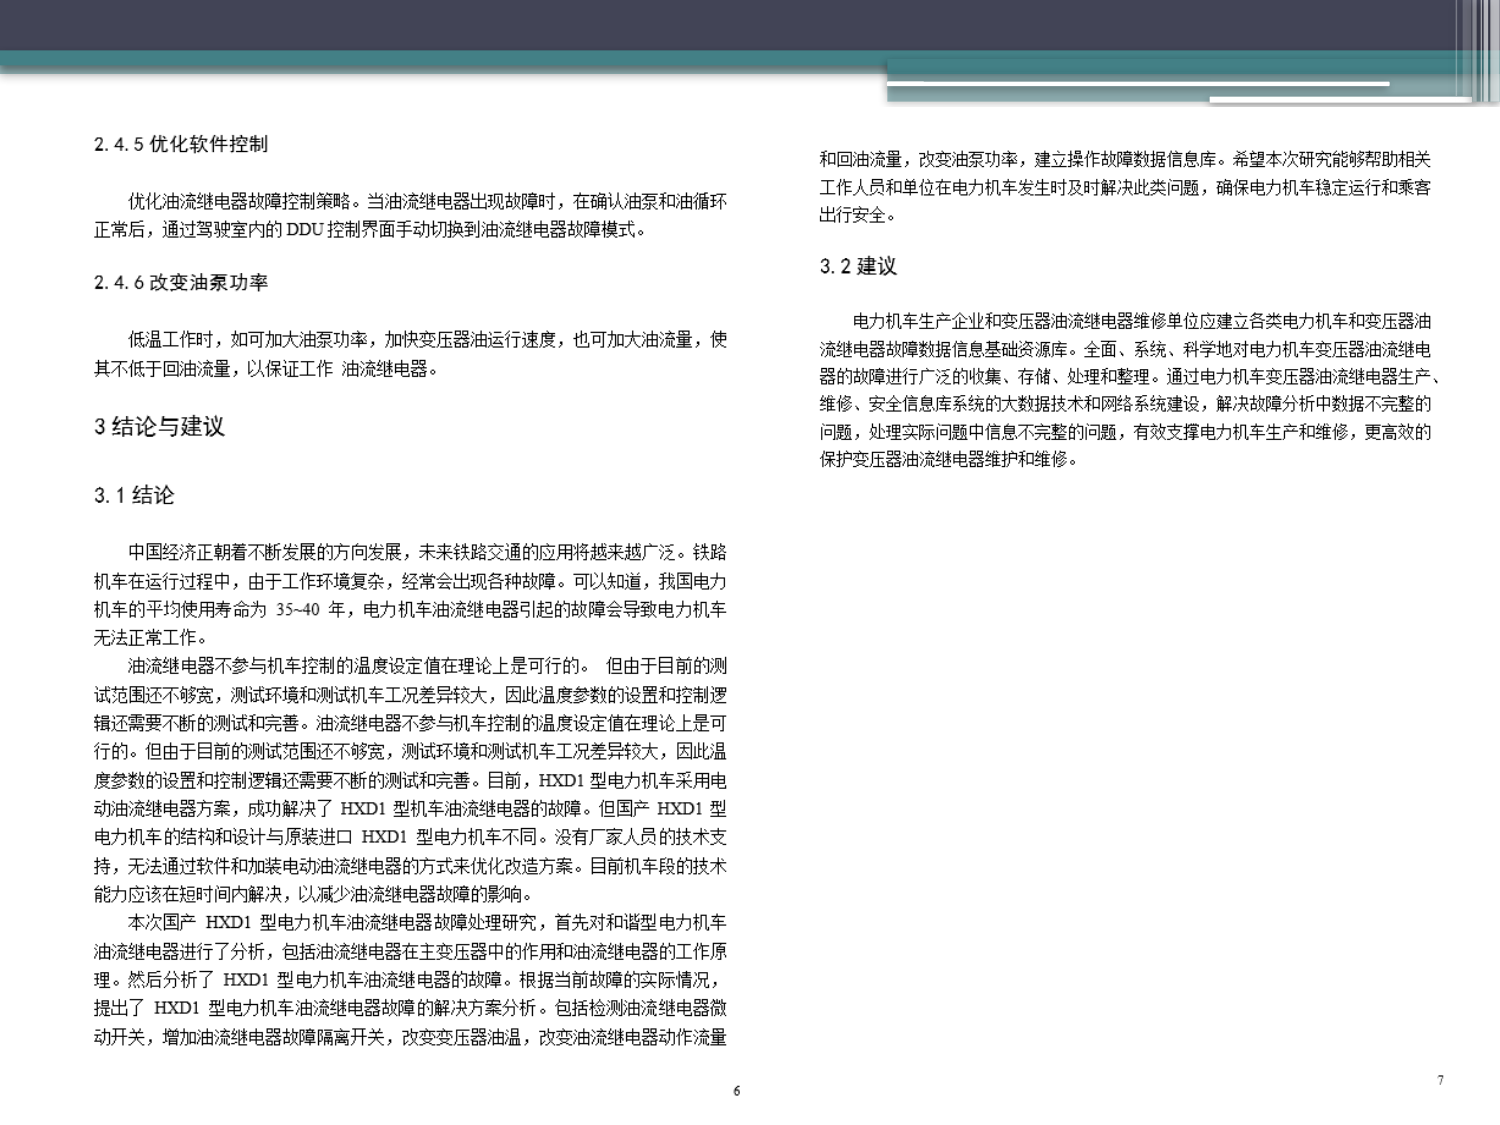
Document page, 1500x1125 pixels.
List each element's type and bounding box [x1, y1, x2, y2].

picture [54, 107, 1500, 1125]
